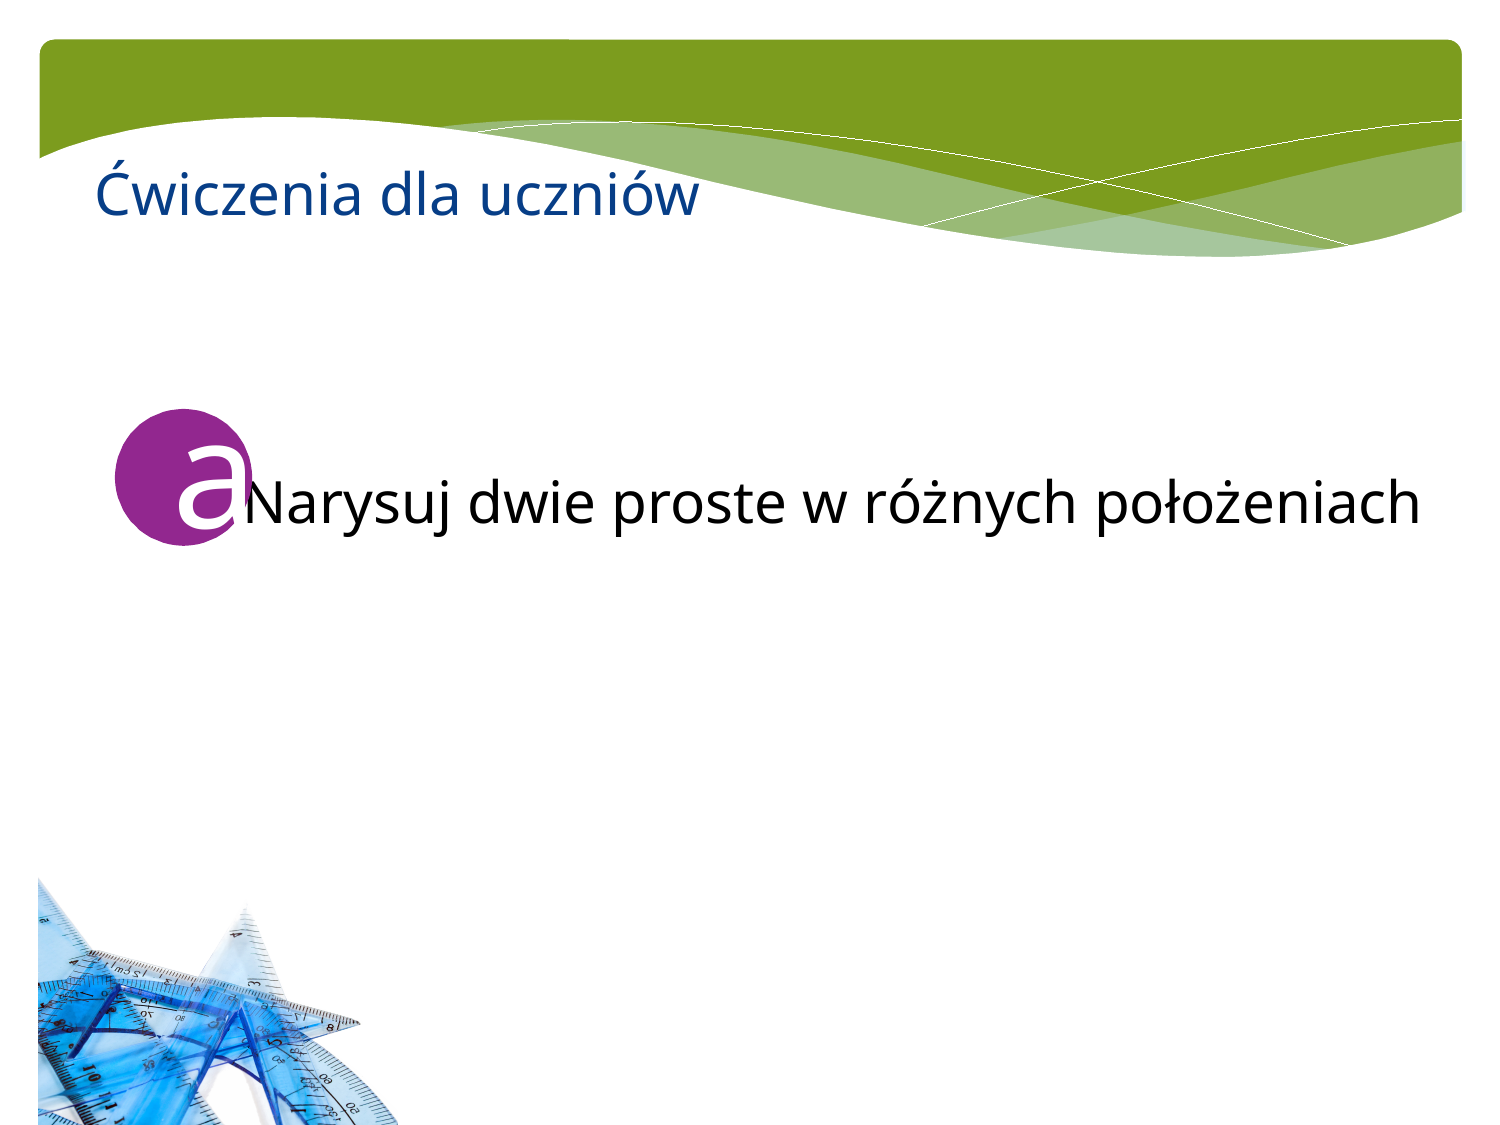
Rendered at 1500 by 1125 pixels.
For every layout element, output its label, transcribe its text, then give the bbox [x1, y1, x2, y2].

picture [38, 876, 398, 1125]
text_box Narysuj dwie proste w różnych położeniach [259, 457, 1438, 543]
picture [114, 402, 253, 568]
title Ćwiczenia dla uczniów [79, 149, 1380, 250]
